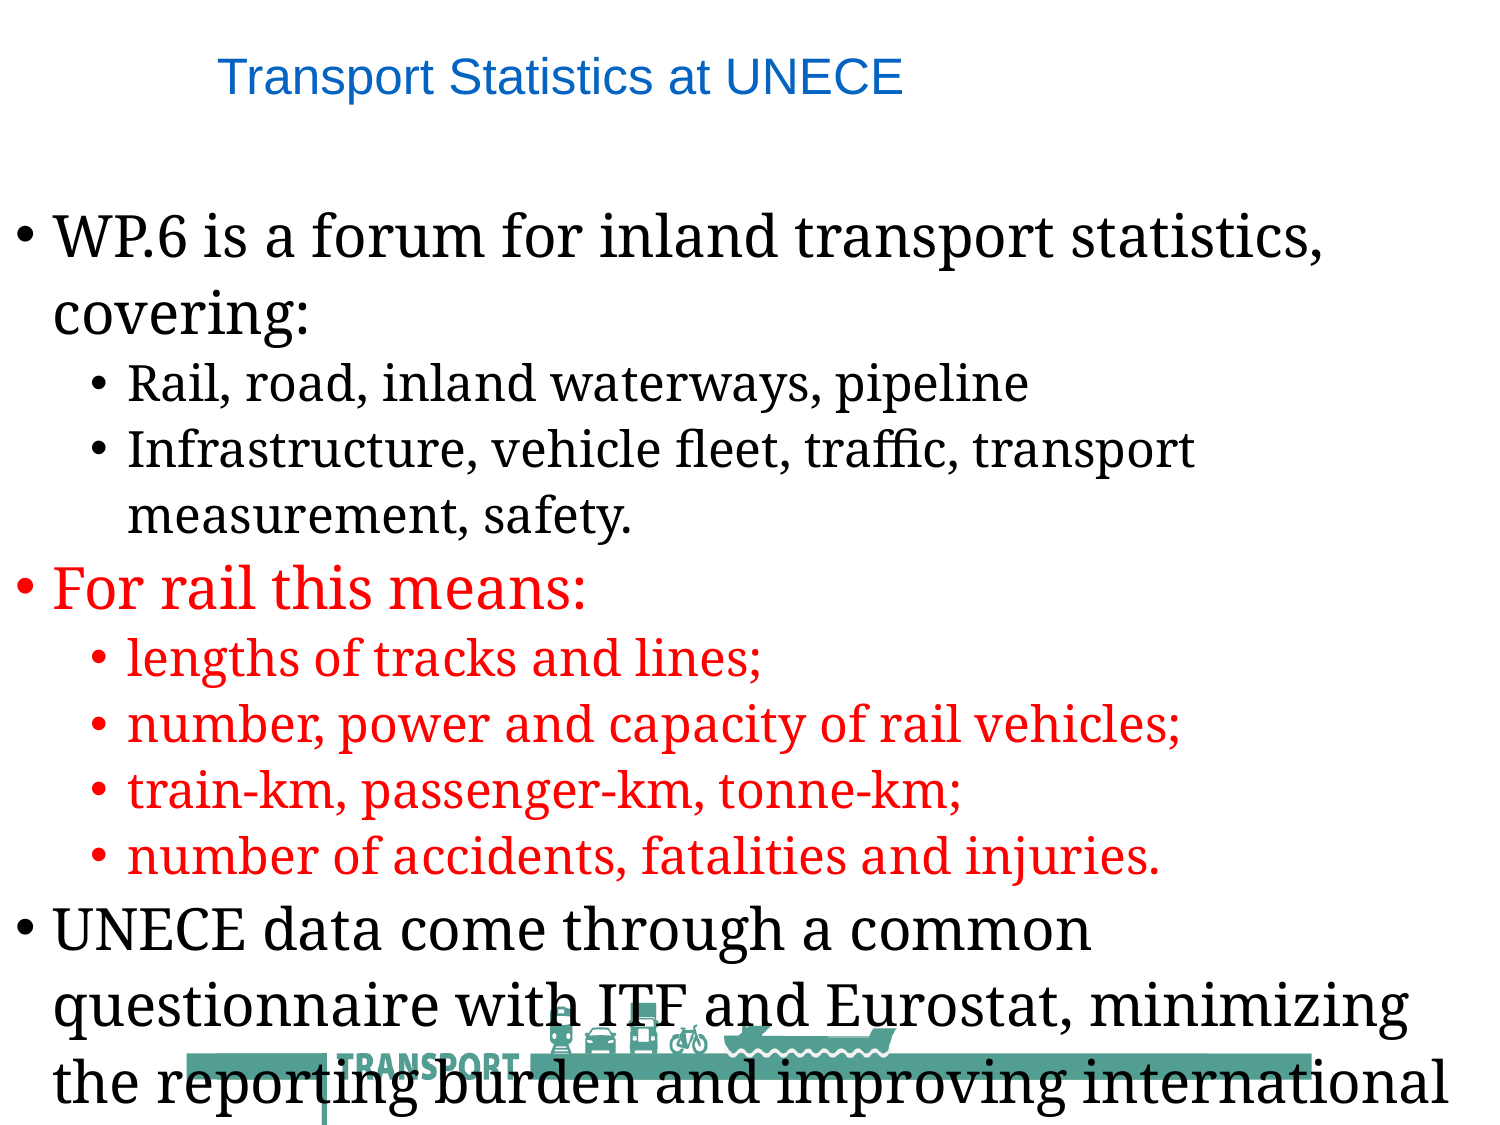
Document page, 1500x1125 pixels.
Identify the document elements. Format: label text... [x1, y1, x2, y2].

title Transport Statistics at UNECE [64, 42, 1058, 114]
list WP.6 is a forum for inland transport statistics, covering: Rail, road, inland waterways, pipeline Infrastructure, vehicle fleet, traffic, transport measurement, safety. For rail this means: lengths of tracks and lines; number, power and capacity of rail vehicles; train-km, passenger-km, tonne-km; number of accidents, fatalities and injuries. UNECE data come through a common questionnaire with ITF and Eurostat, minimizing the reporting burden and improving international comparability. [0, 184, 1500, 1012]
picture [186, 1012, 1312, 1125]
